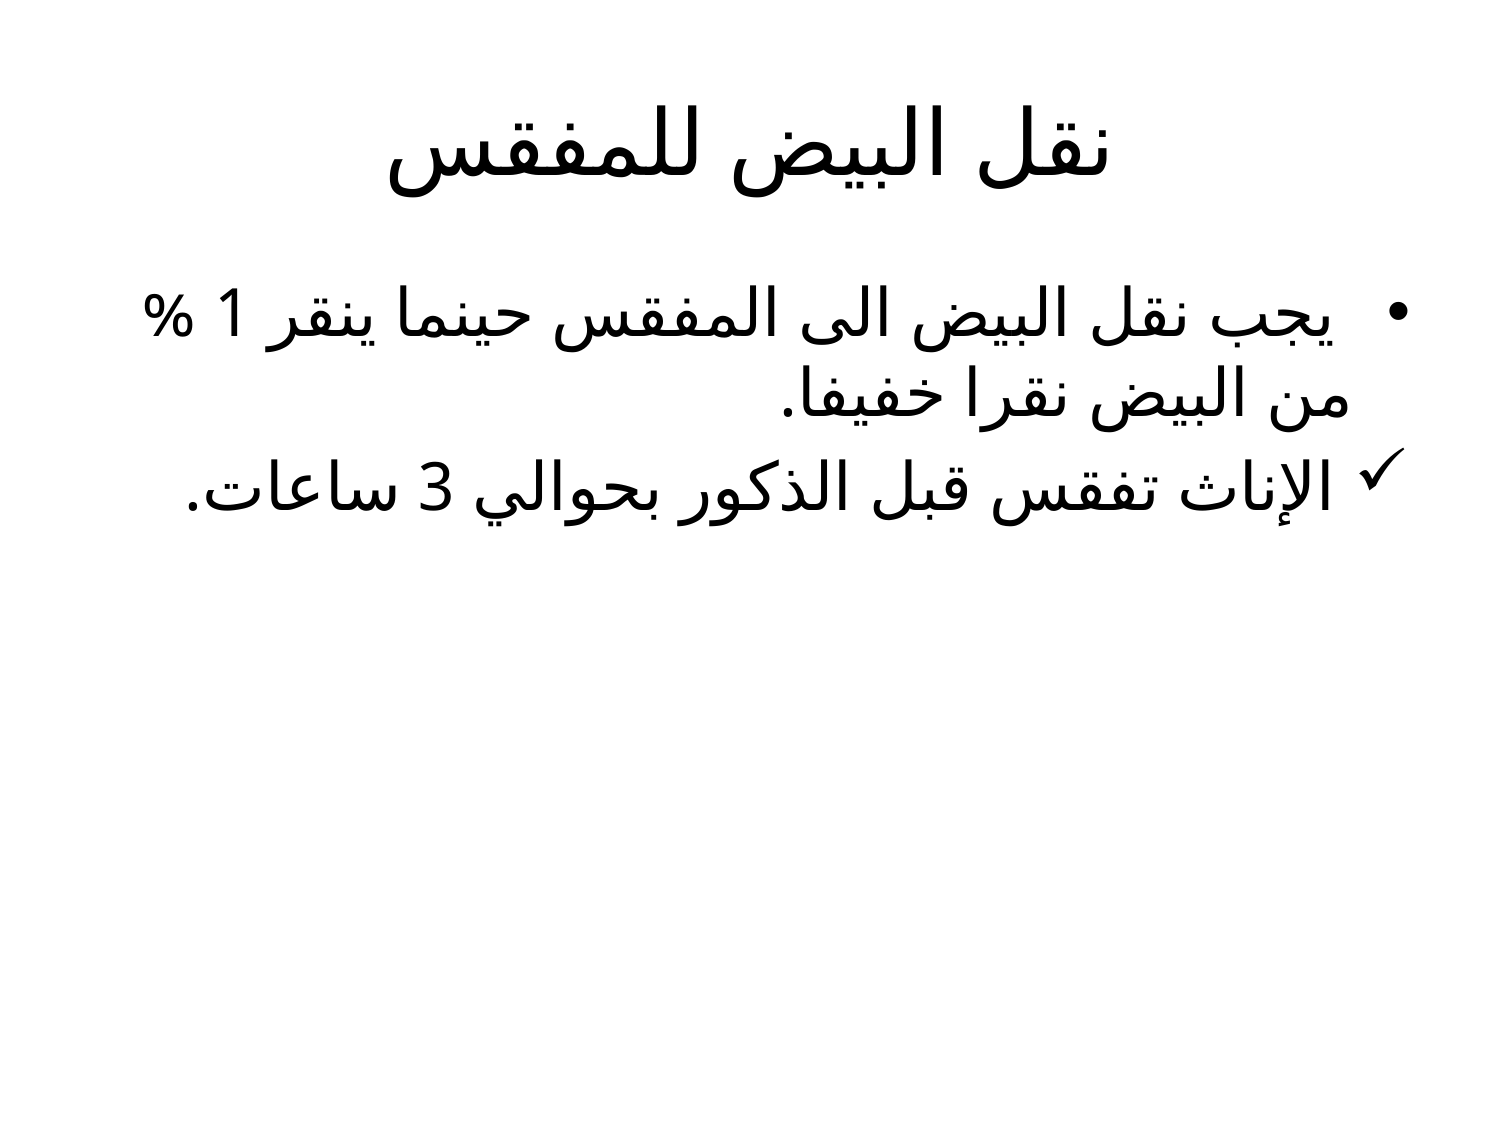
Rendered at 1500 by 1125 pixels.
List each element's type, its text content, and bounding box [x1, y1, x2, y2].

title نقل البيض للمفقس [75, 45, 1425, 233]
list يجب نقل البيض الى المفقس حينما ينقر 1 % من البيض نقرا خفيفا. الإناث تفقس قبل الذكور بحوالي 3 ساعات. [75, 262, 1425, 1005]
